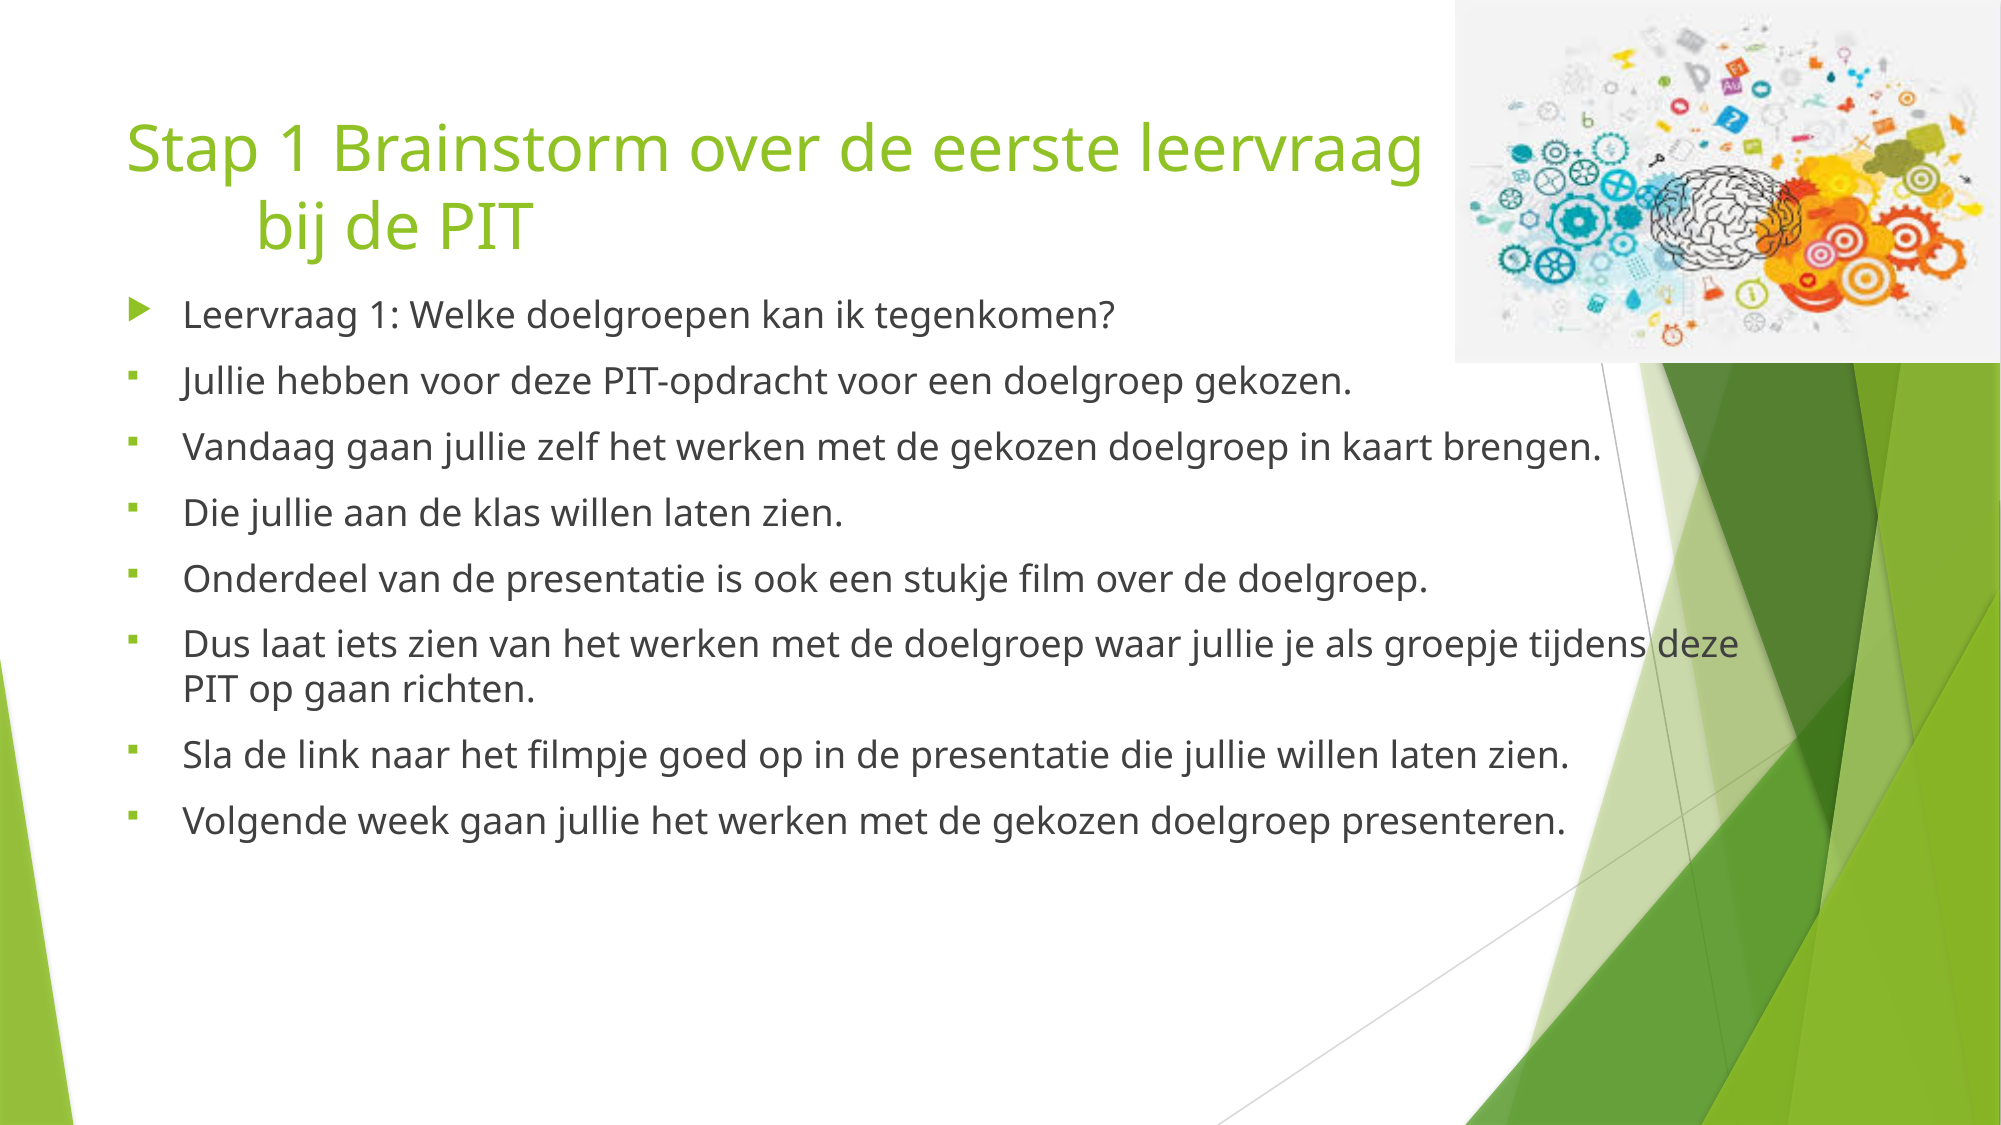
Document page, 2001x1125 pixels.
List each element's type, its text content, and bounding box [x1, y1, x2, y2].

picture [1455, 0, 2000, 363]
title Stap 1 Brainstorm over de eerste leervraag bij de PIT [111, 99, 1450, 283]
list Leervraag 1: Welke doelgroepen kan ik tegenkomen? Jullie hebben voor deze PIT-opdracht voor een doelgroep gekozen. Vandaag gaan jullie zelf het werken met de gekozen doelgroep in kaart brengen. Die jullie aan de klas willen laten zien. Onderdeel van de presentatie is ook een stukje film over de doelgroep. Dus laat iets zien van het werken met de doelgroep waar jullie je als groepje tijdens deze PIT op gaan richten. Sla de link naar het filmpje goed op in de presentatie die jullie willen laten zien. Volgende week gaan jullie het werken met de gekozen doelgroep presenteren. [111, 283, 1766, 921]
